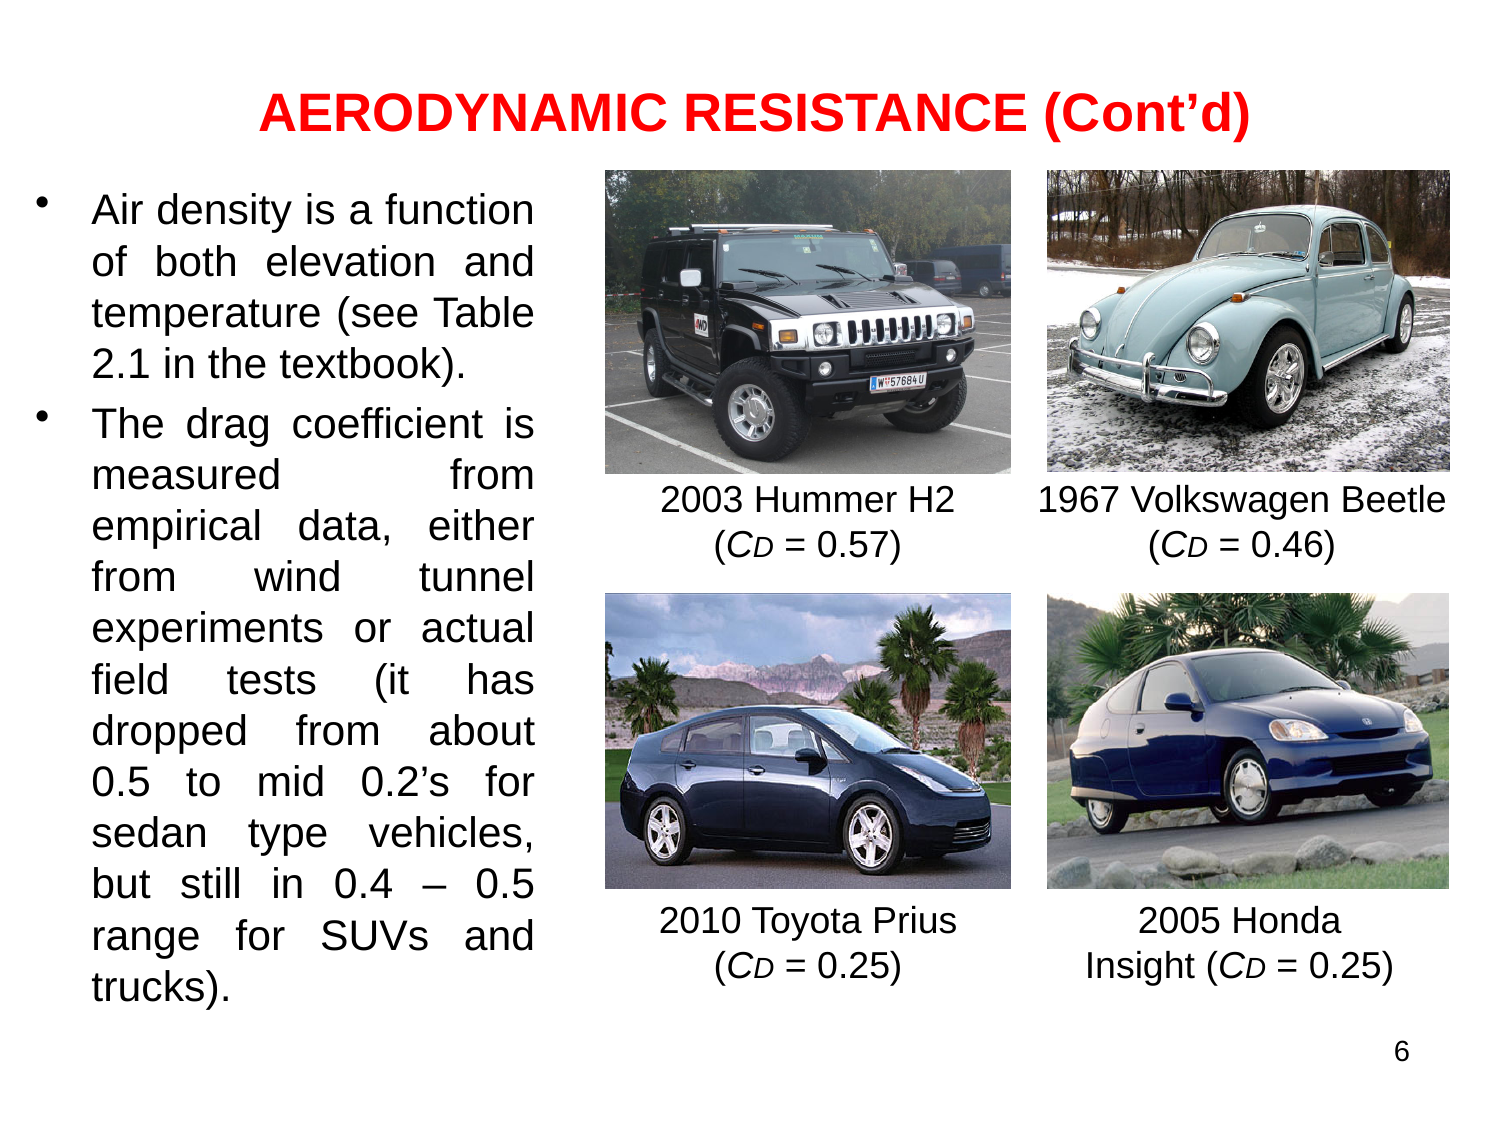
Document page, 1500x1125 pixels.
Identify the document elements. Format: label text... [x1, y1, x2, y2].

text_box 6 [1074, 1024, 1425, 1103]
text_box 1967 Volkswagen Beetle (CD = 0.46) [1010, 467, 1474, 573]
picture [1046, 169, 1450, 472]
text_box 2005 Honda Insight (CD = 0.25) [1064, 897, 1415, 994]
text_box 2010 Toyota Prius (CD = 0.25) [632, 897, 984, 994]
picture [605, 169, 1011, 474]
title AERODYNAMIC RESISTANCE (Cont’d) [41, 42, 1471, 177]
picture [605, 593, 1011, 889]
picture [1046, 593, 1450, 889]
text_box Air density is a function of both elevation and temperature (see Table 2.1 in the textbook). The drag coefficient is measured from empirical data, either from wind tunnel experiments or actual field tests (it has dropped from about 0.5 to mid 0.2’s for sedan type vehicles, but still in 0.4 – 0.5 range for SUVs and trucks). [20, 174, 551, 430]
text_box 2003 Hummer H2 (CD = 0.57) [622, 483, 993, 573]
